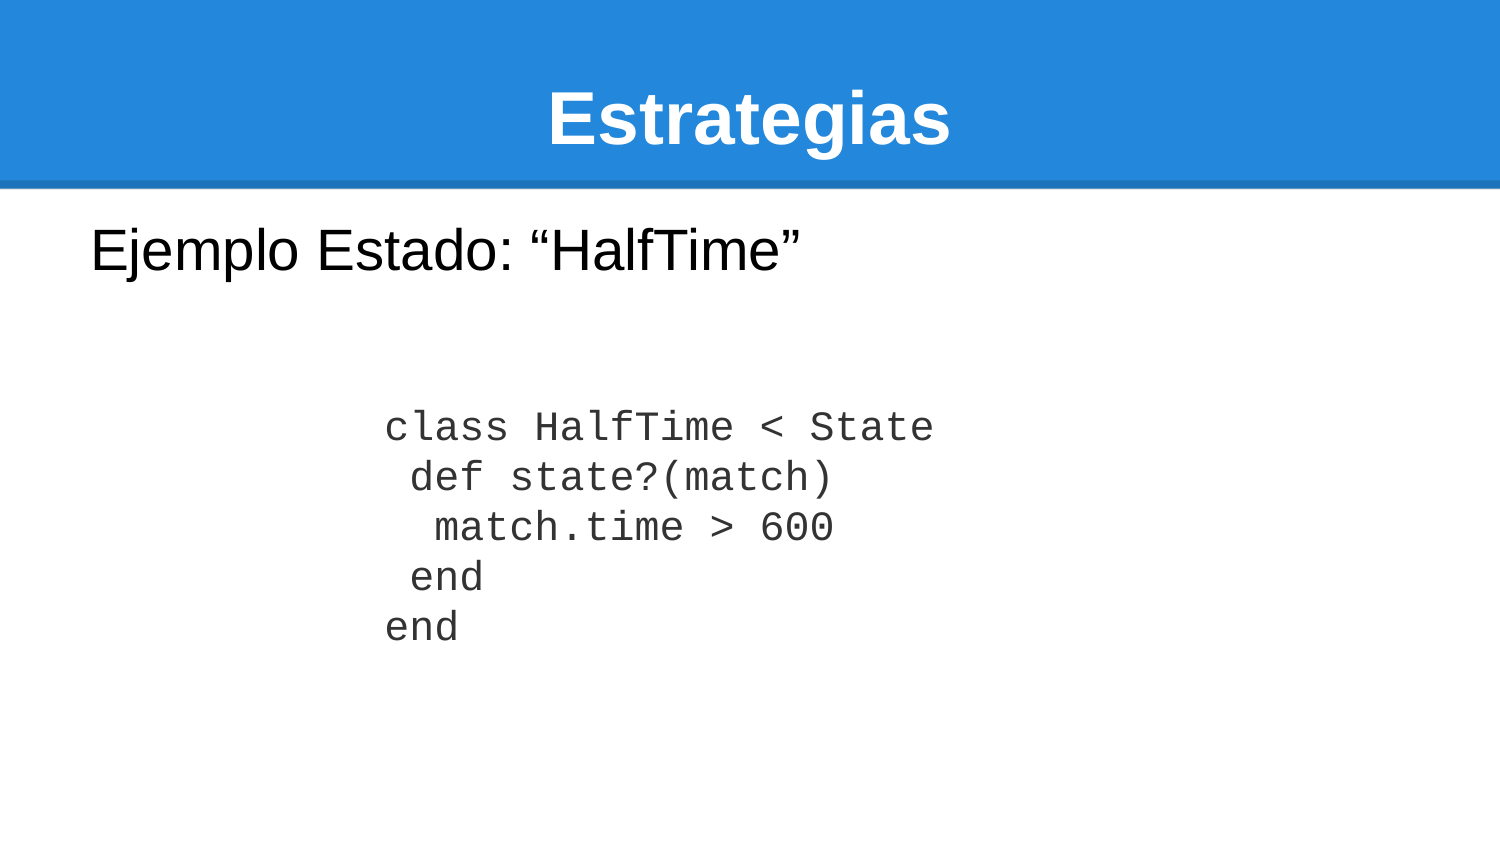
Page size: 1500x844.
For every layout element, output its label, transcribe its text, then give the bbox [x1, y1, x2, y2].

list Ejemplo Estado: “HalfTime” [75, 196, 1425, 808]
text_box class HalfTime < State def state?(match) match.time > 600 end end [369, 383, 1193, 717]
title Estrategias [75, 33, 1425, 175]
